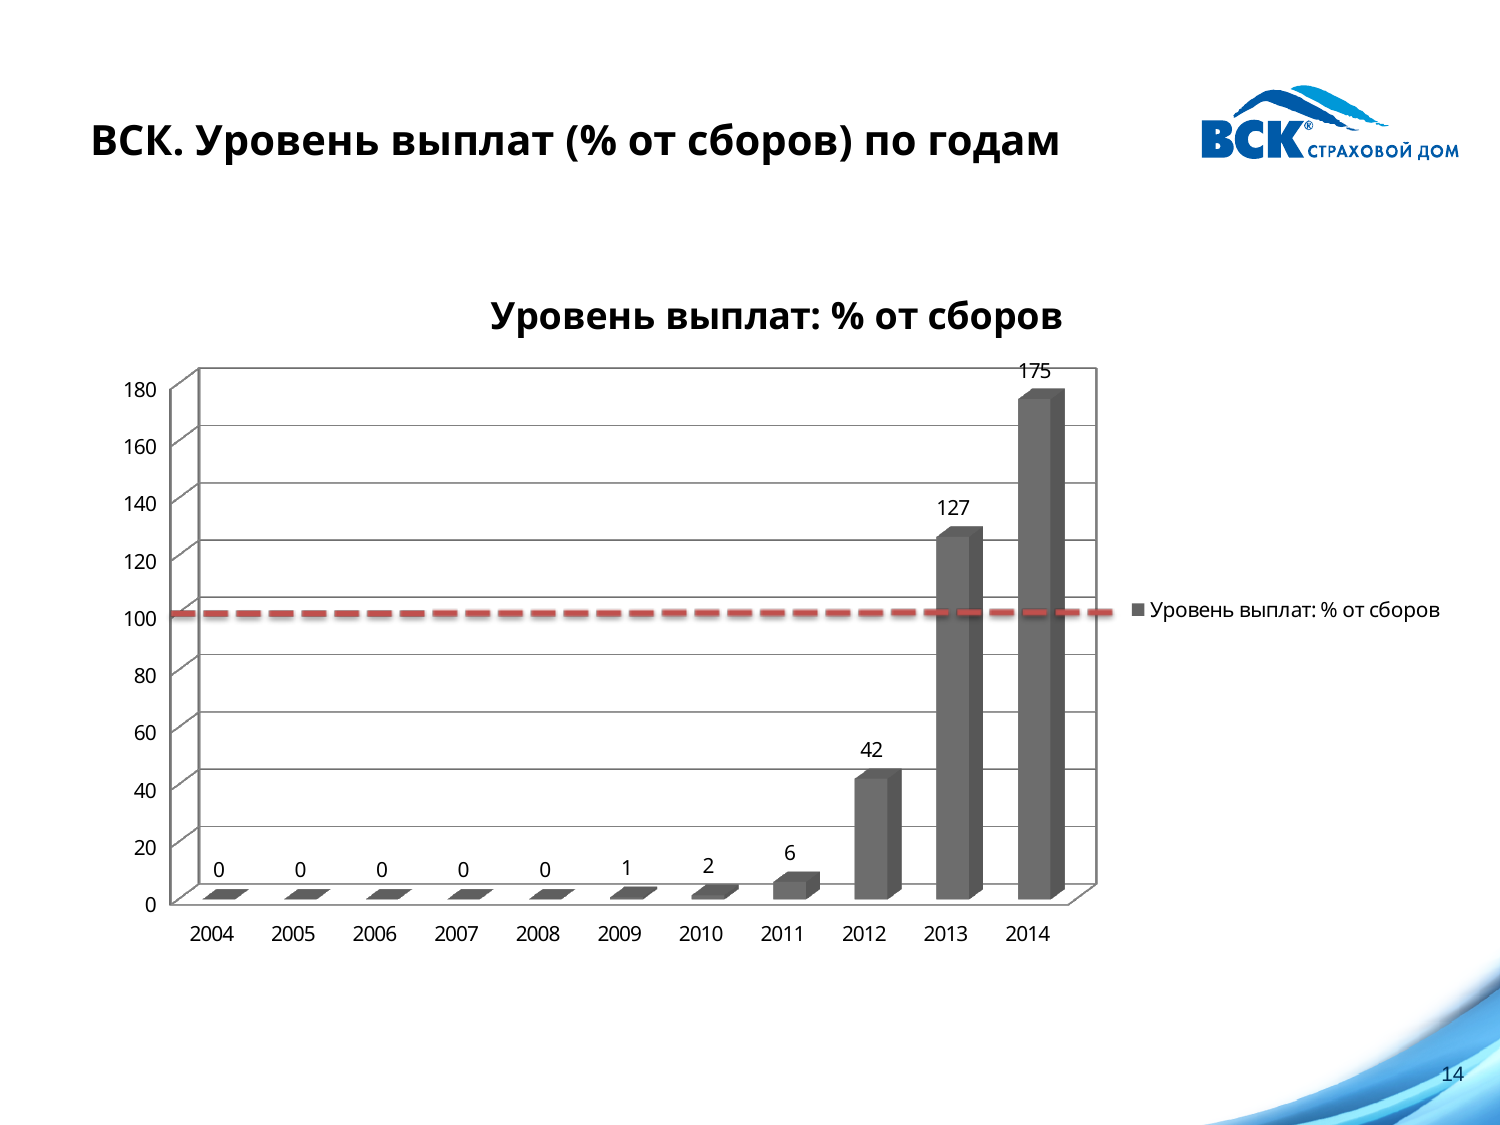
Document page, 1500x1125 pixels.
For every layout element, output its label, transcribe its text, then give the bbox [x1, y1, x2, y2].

slide_number 14 [1415, 1042, 1480, 1103]
chart [95, 255, 1459, 965]
picture [160, 605, 1121, 629]
picture [1197, 945, 1500, 1125]
title ВСК. Уровень выплат (% от сборов) по годам [75, 45, 1197, 233]
